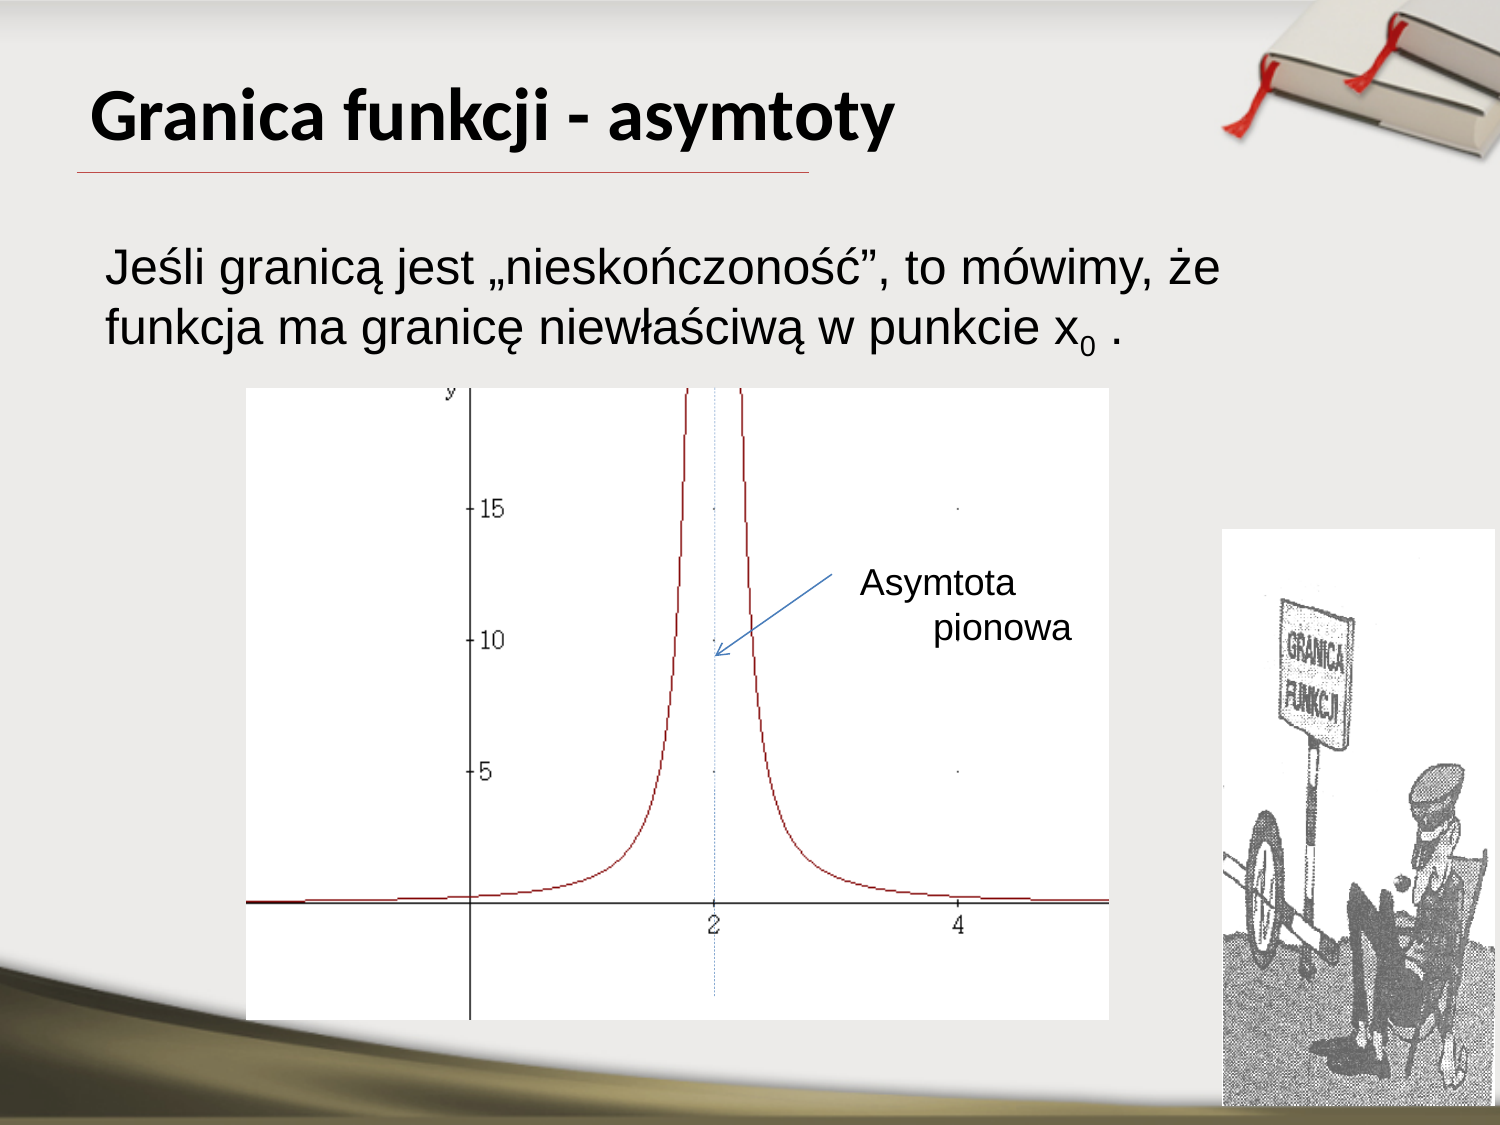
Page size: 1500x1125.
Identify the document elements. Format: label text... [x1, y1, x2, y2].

picture [0, 0, 1500, 1125]
title Granica funkcji - asymtoty [75, 45, 1425, 176]
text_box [245, 386, 1109, 1020]
text_box Jeśli granicą jest „nieskończoność”, to mówimy, że funkcja ma granicę niewłaściwą w punkcie x0 . [90, 226, 1251, 370]
